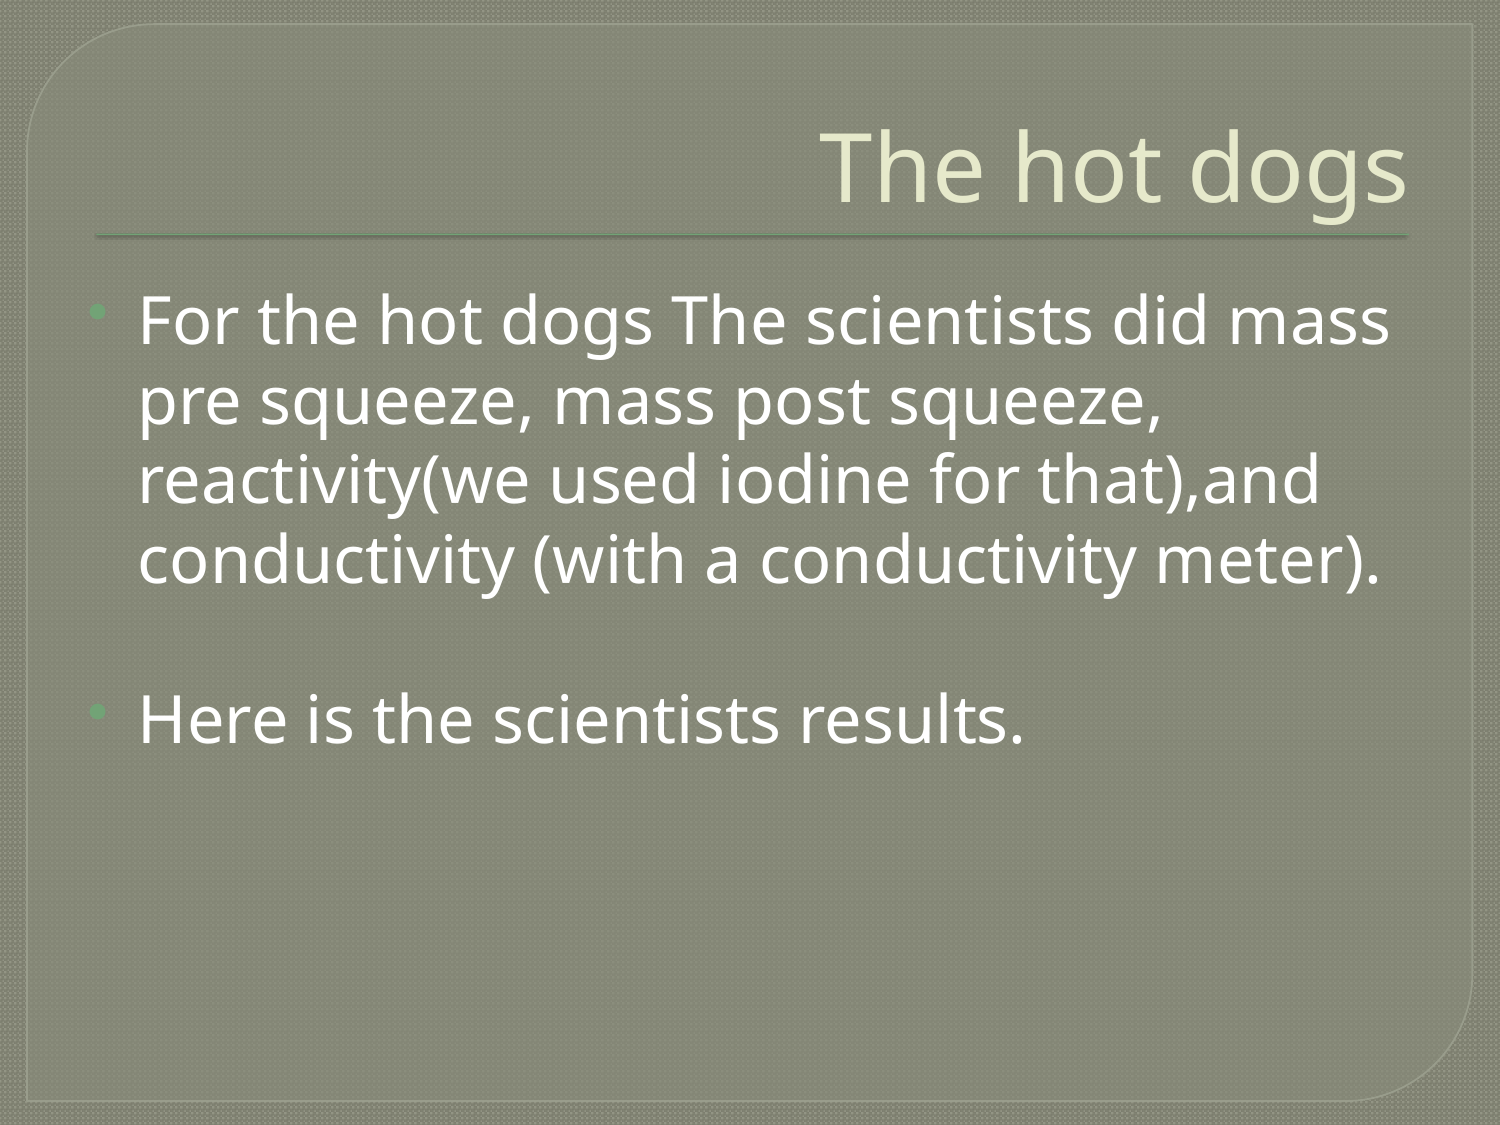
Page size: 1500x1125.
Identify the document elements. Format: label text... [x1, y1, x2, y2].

list For the hot dogs The scientists did mass pre squeeze, mass post squeeze, reactivity(we used iodine for that),and conductivity (with a conductivity meter). Here is the scientists results. [75, 270, 1425, 1013]
title The hot dogs [75, 41, 1425, 230]
